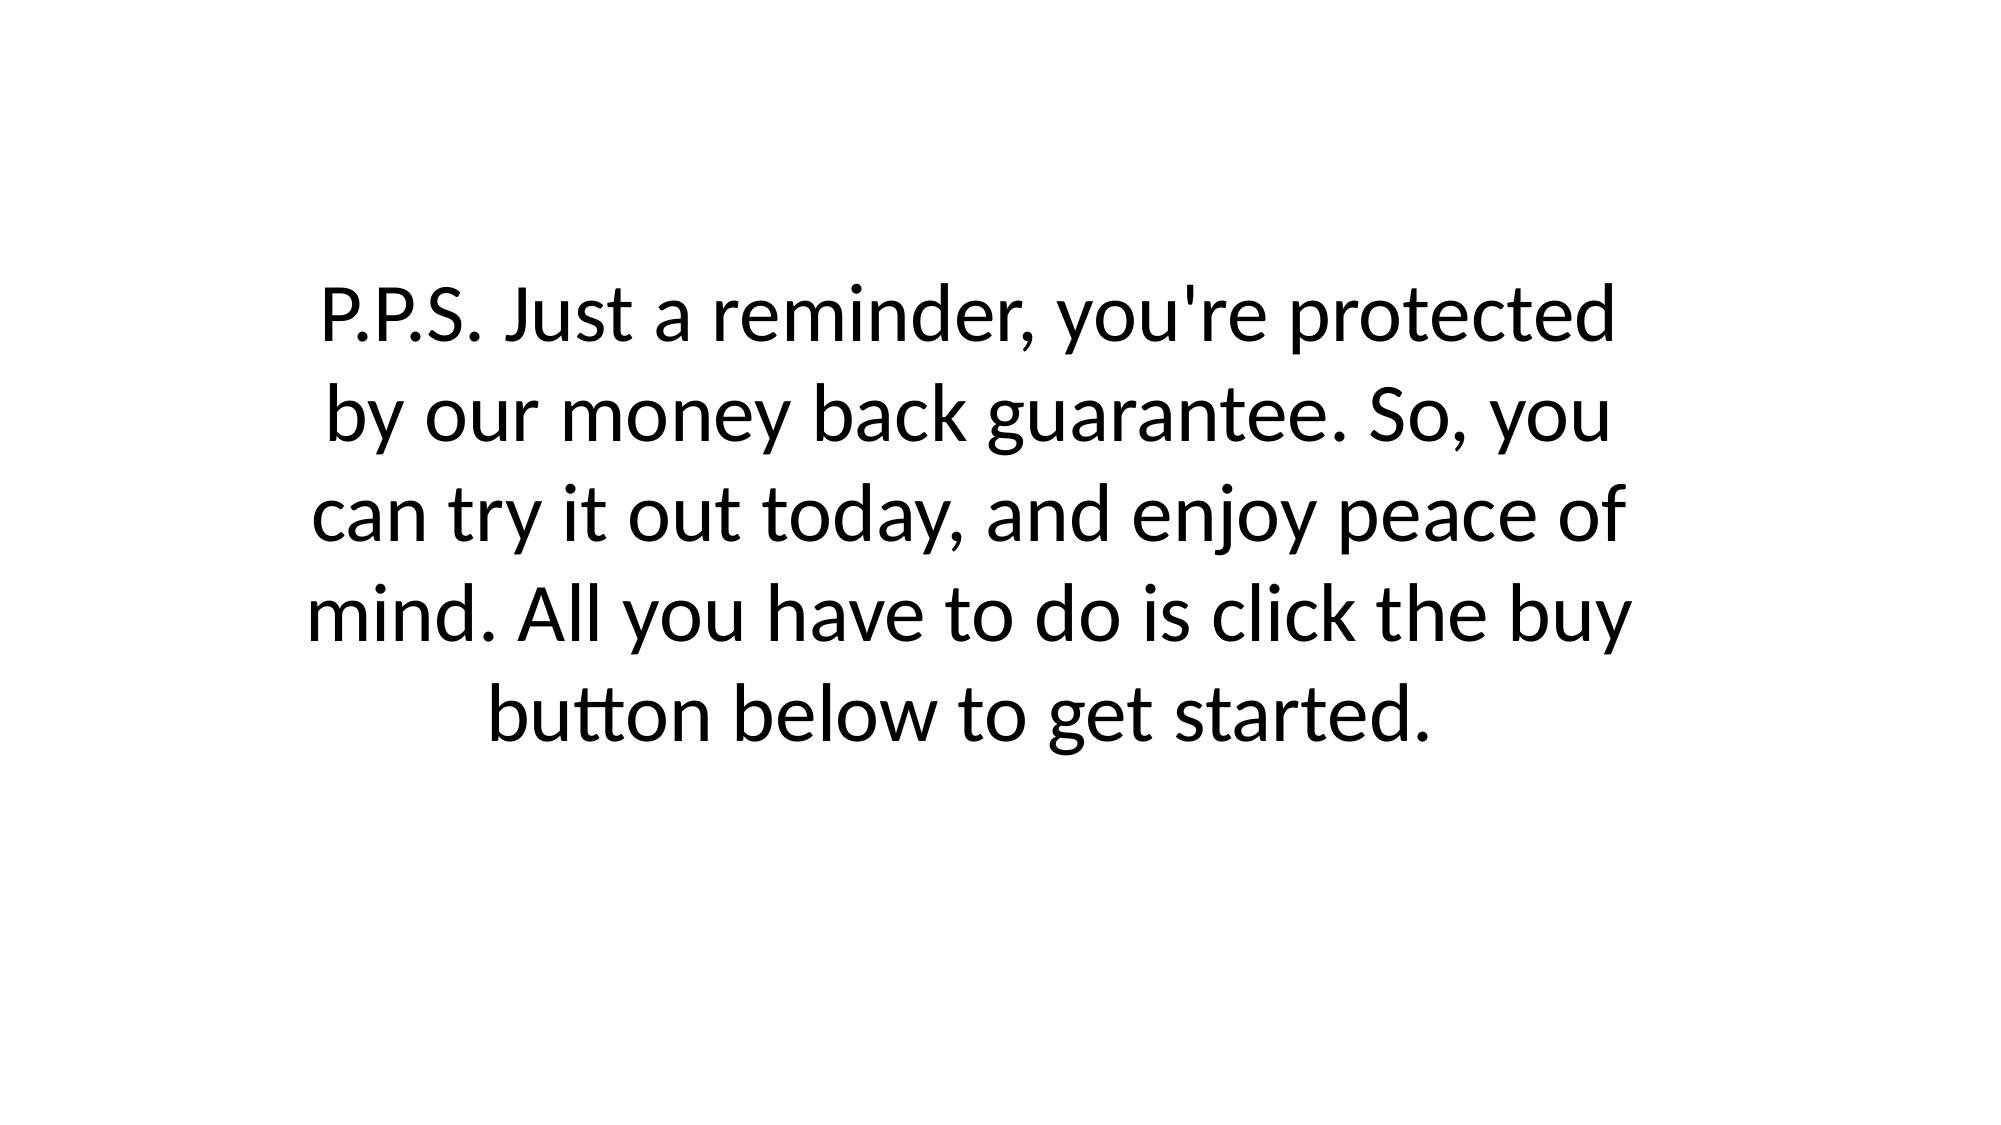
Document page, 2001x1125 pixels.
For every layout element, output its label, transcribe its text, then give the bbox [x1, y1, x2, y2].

text_box P.P.S. Just a reminder, you're protected by our money back guarantee. So, you can try it out today, and enjoy peace of mind. All you have to do is click the buy button below to get started. [263, 150, 1676, 766]
